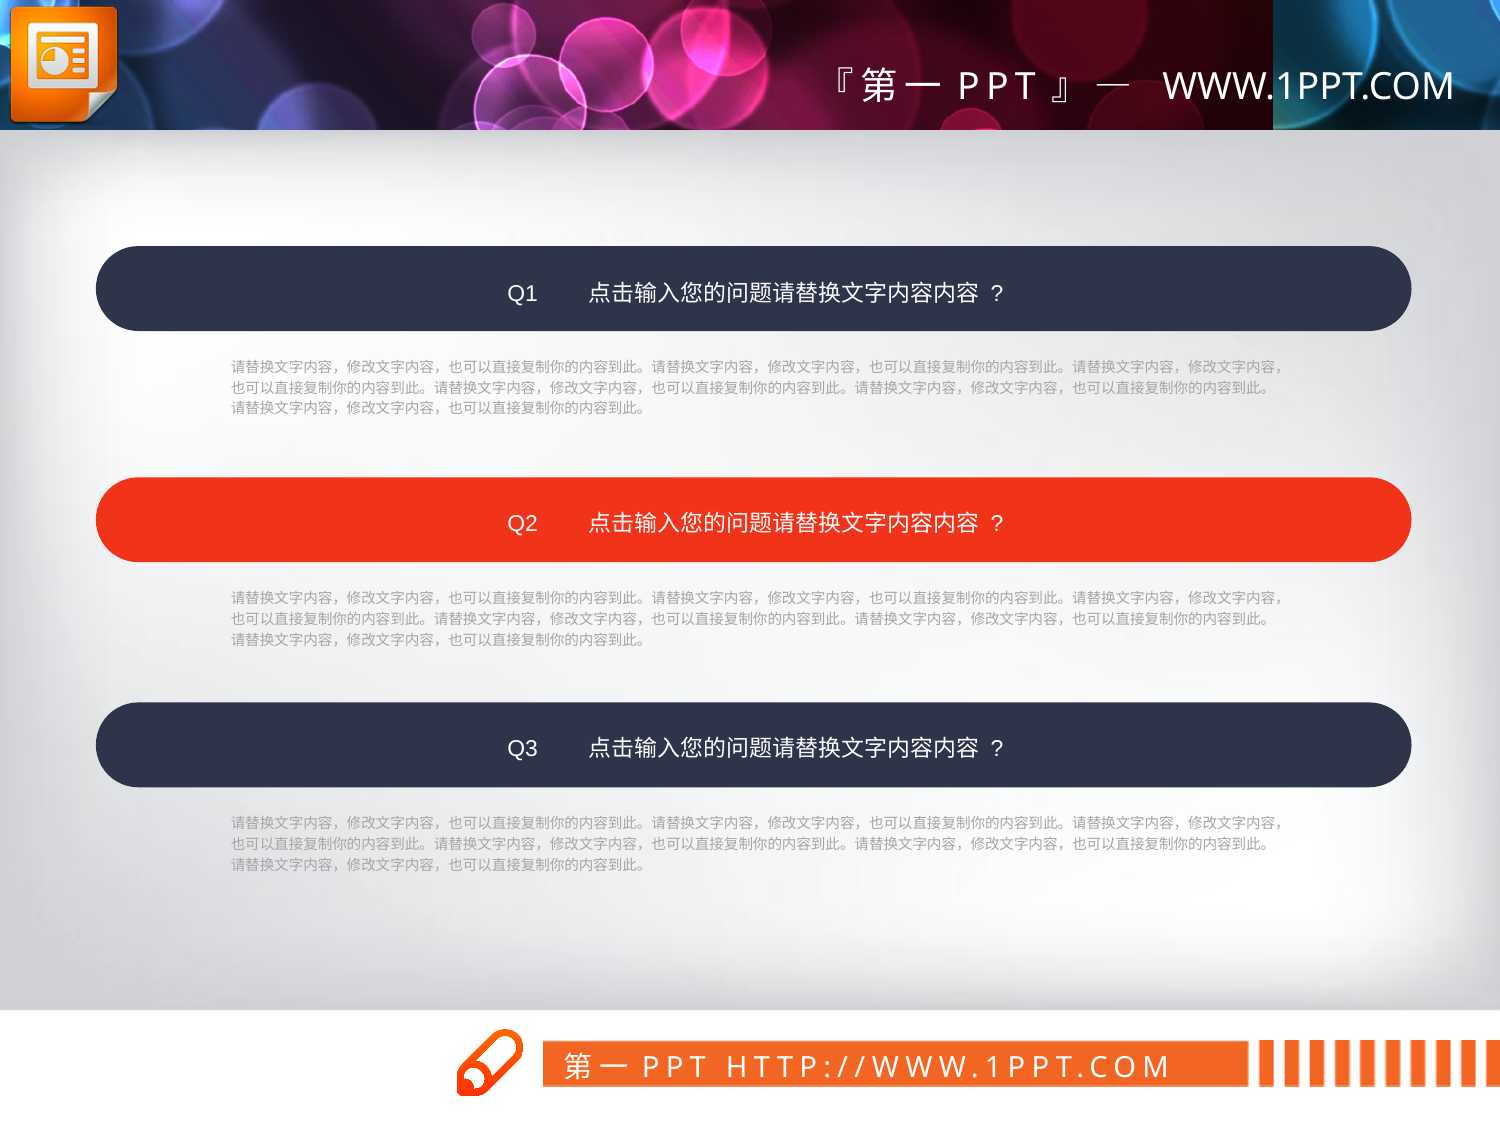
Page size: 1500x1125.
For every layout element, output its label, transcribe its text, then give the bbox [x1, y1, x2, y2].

text_box [95, 702, 1412, 788]
text_box Q2 点击输入您的问题请替换文字内容内容 ? [471, 490, 1040, 549]
text_box [95, 477, 1412, 563]
text_box 请替换文字内容，修改文字内容，也可以直接复制你的内容到此。请替换文字内容，修改文字内容，也可以直接复制你的内容到此。请替换文字内容，修改文字内容，也可以直接复制你的内容到此。请替换文字内容，修改文字内容，也可以直接复制你的内容到此。请替换文字内容，修改文字内容，也可以直接复制你的内容到此。请替换文字内容，修改文字内容，也可以直接复制你的内容到此。 [230, 585, 1280, 649]
text_box 请替换文字内容，修改文字内容，也可以直接复制你的内容到此。请替换文字内容，修改文字内容，也可以直接复制你的内容到此。请替换文字内容，修改文字内容，也可以直接复制你的内容到此。请替换文字内容，修改文字内容，也可以直接复制你的内容到此。请替换文字内容，修改文字内容，也可以直接复制你的内容到此。请替换文字内容，修改文字内容，也可以直接复制你的内容到此。 [230, 354, 1280, 417]
text_box [95, 246, 1412, 332]
picture [0, 0, 1500, 1012]
text_box 请替换文字内容，修改文字内容，也可以直接复制你的内容到此。请替换文字内容，修改文字内容，也可以直接复制你的内容到此。请替换文字内容，修改文字内容，也可以直接复制你的内容到此。请替换文字内容，修改文字内容，也可以直接复制你的内容到此。请替换文字内容，修改文字内容，也可以直接复制你的内容到此。请替换文字内容，修改文字内容，也可以直接复制你的内容到此。 [230, 810, 1280, 874]
picture [543, 1040, 1500, 1087]
text_box Q1 点击输入您的问题请替换文字内容内容 ? [471, 259, 1040, 318]
text_box Q3 点击输入您的问题请替换文字内容内容 ? [471, 716, 1040, 774]
